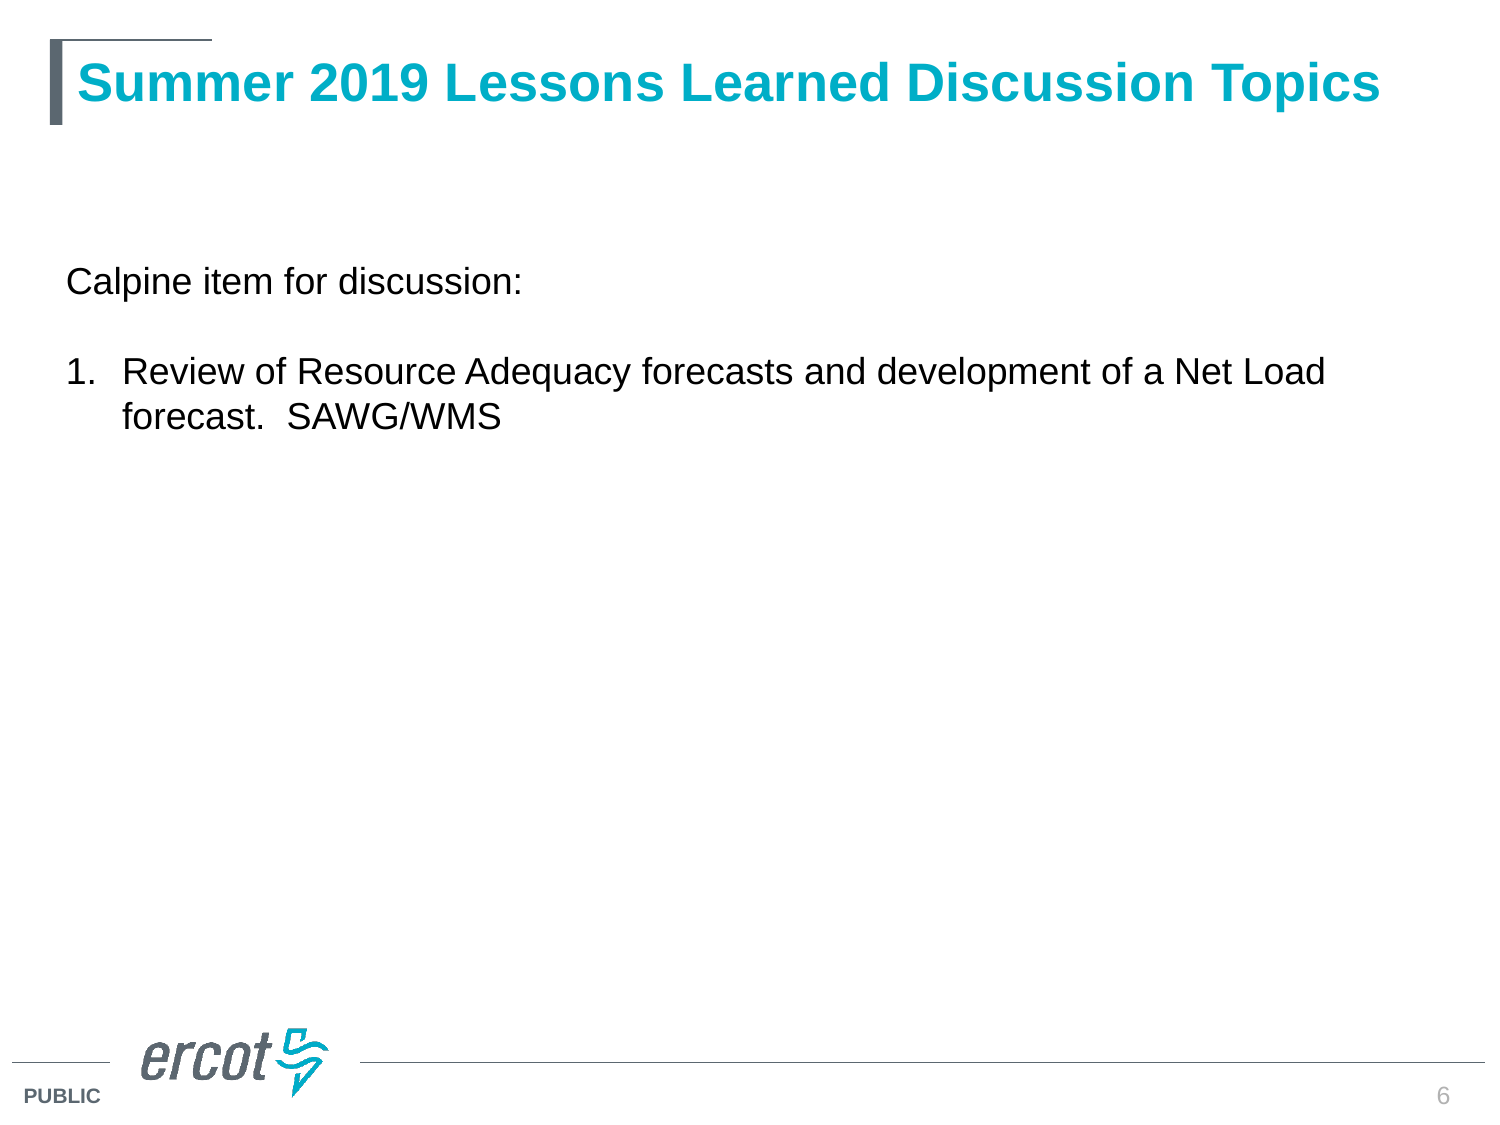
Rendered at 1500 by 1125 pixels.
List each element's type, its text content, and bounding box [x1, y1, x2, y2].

slide_number 6 [1400, 1076, 1488, 1113]
list EEE [50, 174, 1450, 1004]
picture [137, 1024, 332, 1100]
title Summer 2019 Lessons Learned Discussion Topics [62, 39, 1450, 125]
text_box Calpine item for discussion: Review of Resource Adequacy forecasts and development of a Net Load forecast. SAWG/WMS [51, 249, 1439, 445]
